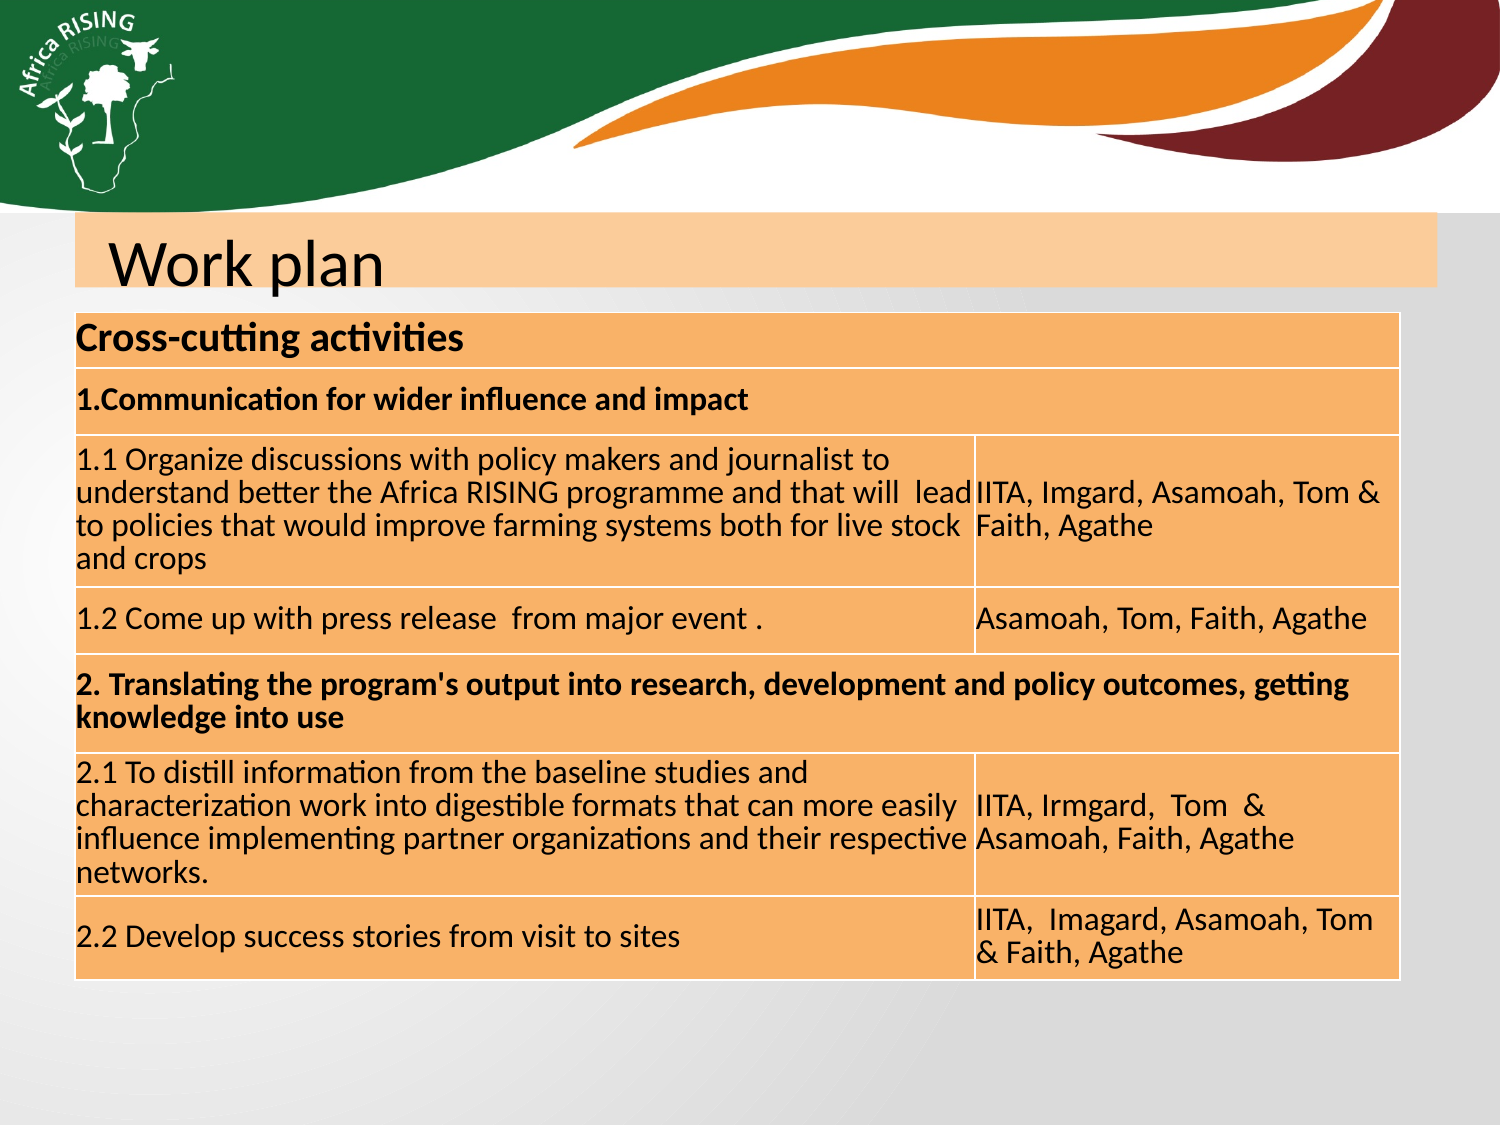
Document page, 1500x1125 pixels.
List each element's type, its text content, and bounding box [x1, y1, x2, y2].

table_cell Asamoah, Tom, Faith, Agathe [976, 588, 1399, 653]
table_cell 1.1 Organize discussions with policy makers and journalist to understand better the Africa RISING programme and that will lead to policies that would improve farming systems both for live stock and crops [76, 436, 974, 586]
list Work plan [75, 212, 1438, 288]
table_cell 2.2 Develop success stories from visit to sites [76, 897, 974, 979]
table_cell 1.Communication for wider influence and impact [76, 369, 1399, 434]
table_cell 2.1 To distill information from the baseline studies and characterization work into digestible formats that can more easily influence implementing partner organizations and their respective networks. [76, 754, 974, 895]
table_cell IITA, Imagard, Asamoah, Tom & Faith, Agathe [976, 897, 1399, 979]
table_cell IITA, Imgard, Asamoah, Tom & Faith, Agathe [976, 436, 1399, 586]
picture [0, 0, 1500, 213]
table_header Cross-cutting activities [76, 313, 1399, 367]
table_cell 2. Translating the program's output into research, development and policy outcomes, getting knowledge into use [76, 655, 1399, 752]
table_cell IITA, Irmgard, Tom & Asamoah, Faith, Agathe [976, 754, 1399, 895]
table_cell 1.2 Come up with press release from major event . [76, 588, 974, 653]
